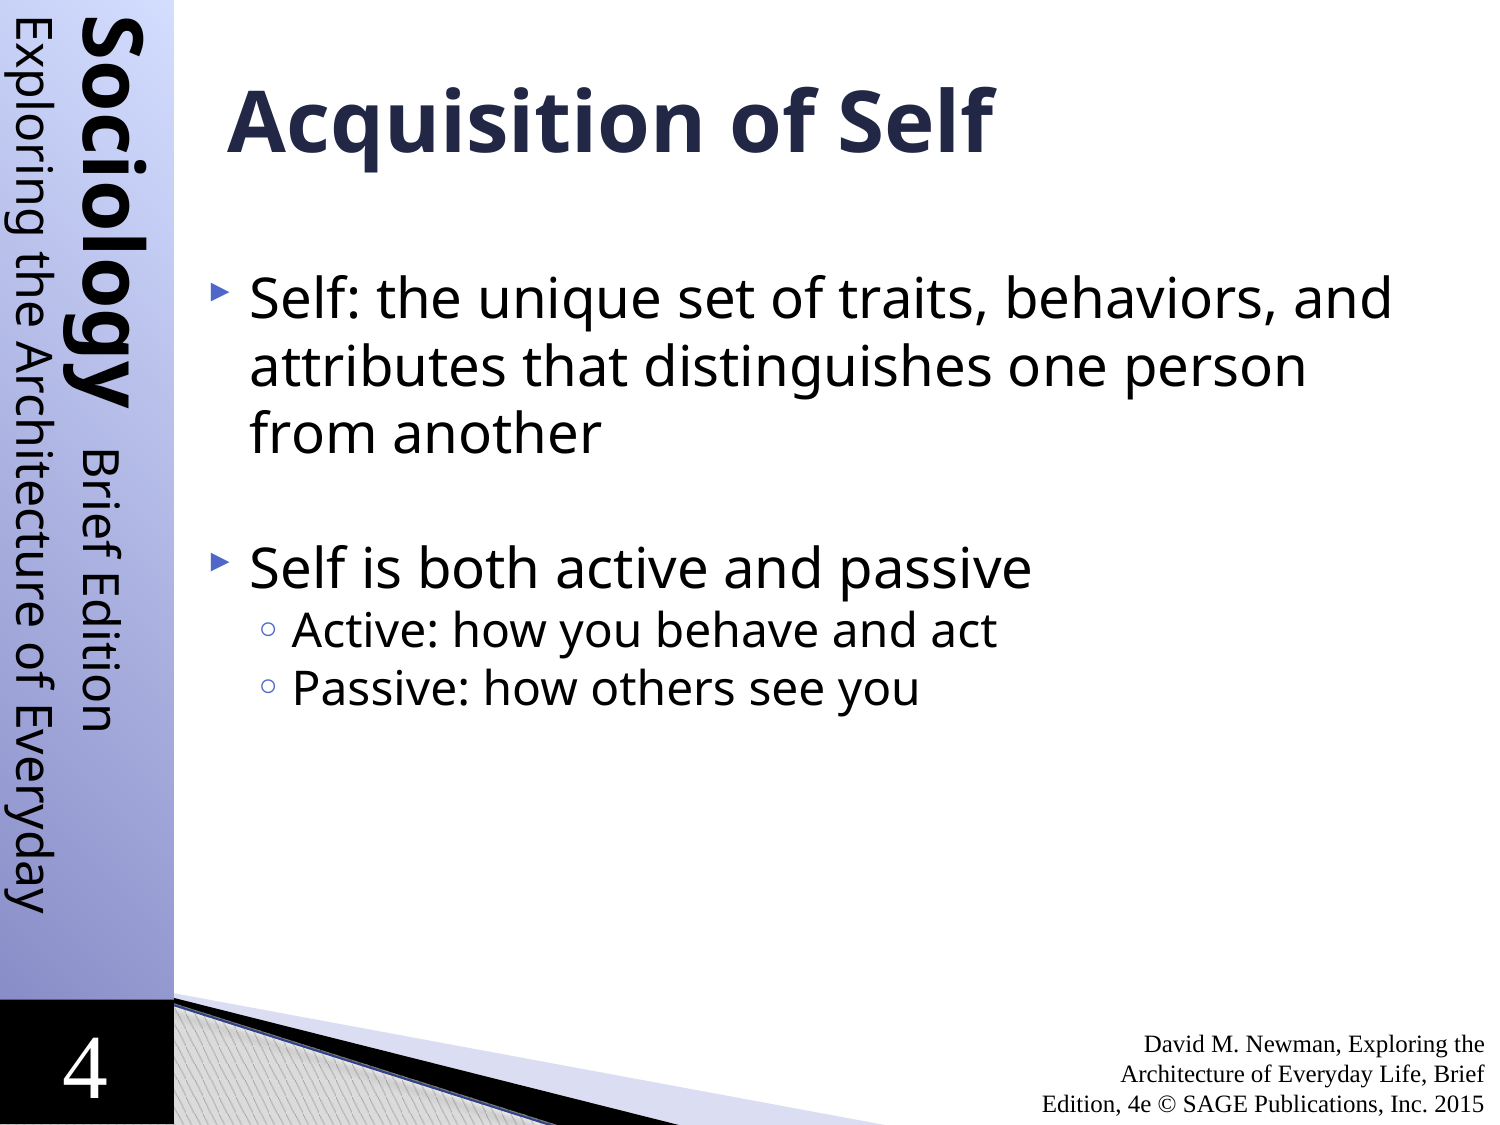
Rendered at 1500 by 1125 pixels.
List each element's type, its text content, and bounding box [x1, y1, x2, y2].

footer David M. Newman, Exploring the Architecture of Everyday Life, Brief Edition, 4e © SAGE Publications, Inc. 2015 [1025, 1065, 1500, 1125]
title Acquisition of Self [212, 24, 1500, 213]
list Self: the unique set of traits, behaviors, and attributes that distinguishes one person from another Self is both active and passive Active: how you behave and act Passive: how others see you [174, 187, 1463, 930]
picture [174, 1003, 558, 1125]
